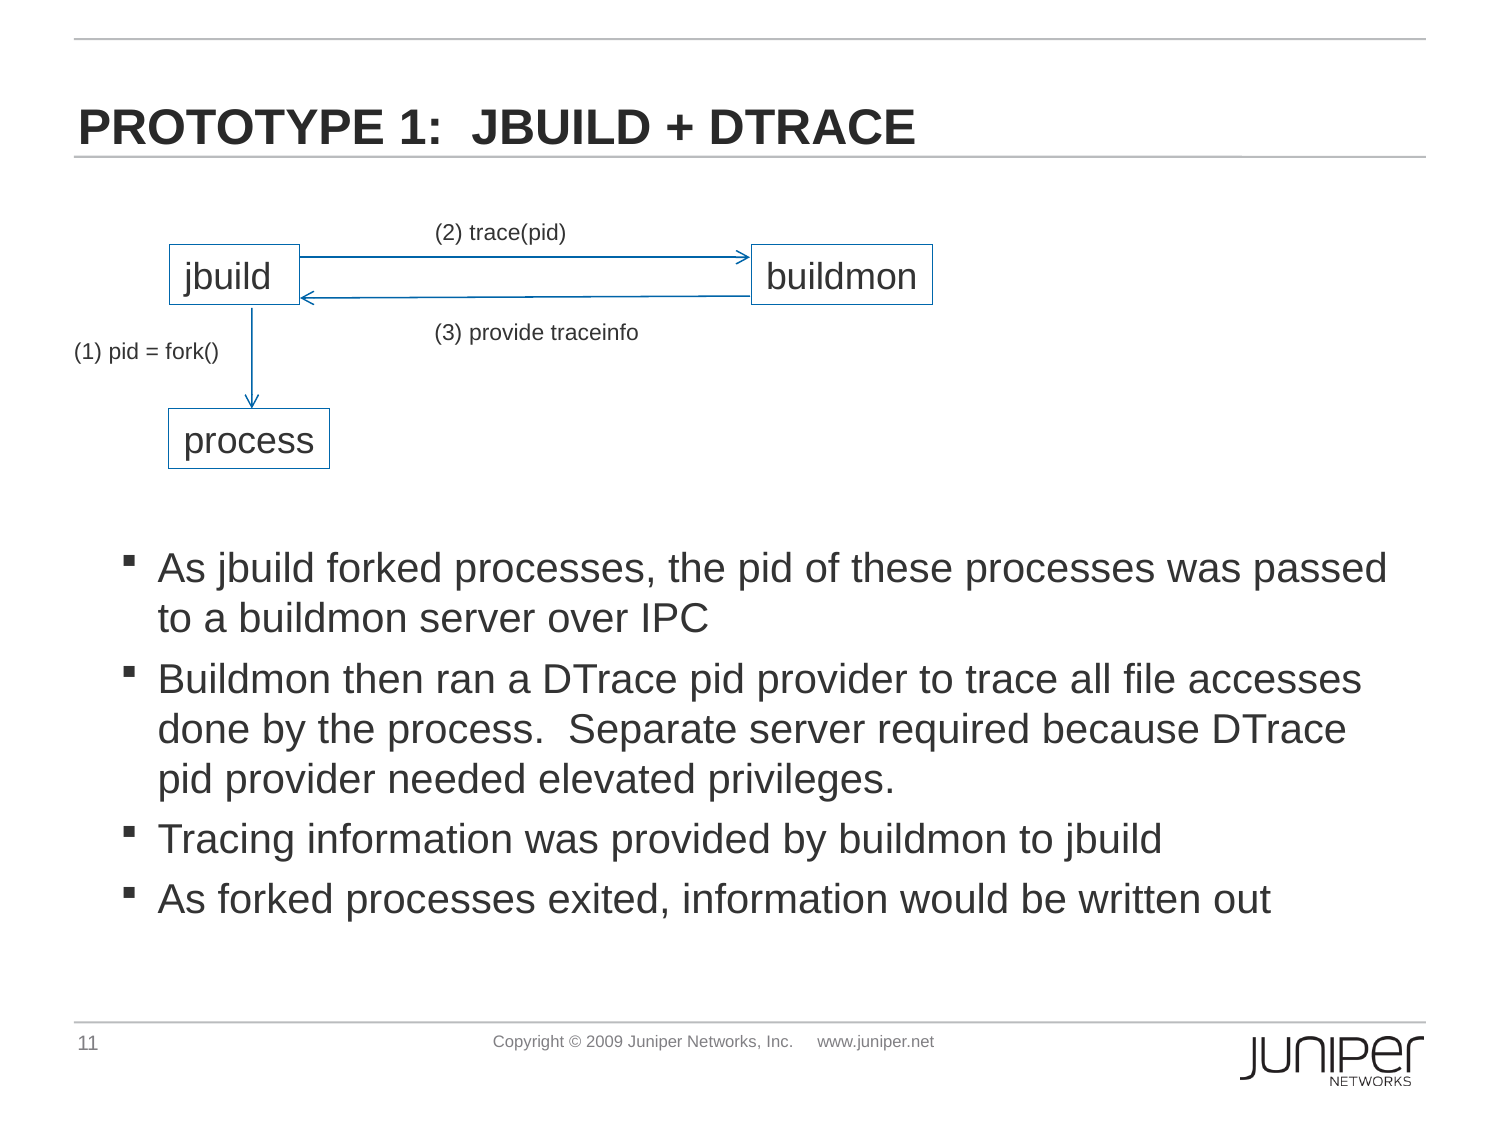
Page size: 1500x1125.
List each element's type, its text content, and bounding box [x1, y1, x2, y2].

picture [1415, 1036, 1424, 1086]
title Prototype 1: jbuild + dtrace [77, 41, 1427, 164]
text_box (1) pid = fork() [59, 329, 235, 372]
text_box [201, 355, 303, 362]
text_box process [168, 408, 330, 469]
text_box (2) trace(pid) [420, 210, 582, 253]
text_box buildmon [751, 244, 933, 305]
text_box jbuild [169, 244, 300, 305]
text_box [299, 295, 751, 299]
text_box (3) provide traceinfo [419, 310, 654, 353]
list As jbuild forked processes, the pid of these processes was passed to a buildmon server over IPC Buildmon then ran a DTrace pid provider to trace all file accesses done by the process. Separate server required because DTrace pid provider needed elevated privileges. Tracing information was provided by buildmon to jbuild As forked processes exited, information would be written out [64, 533, 1415, 1125]
